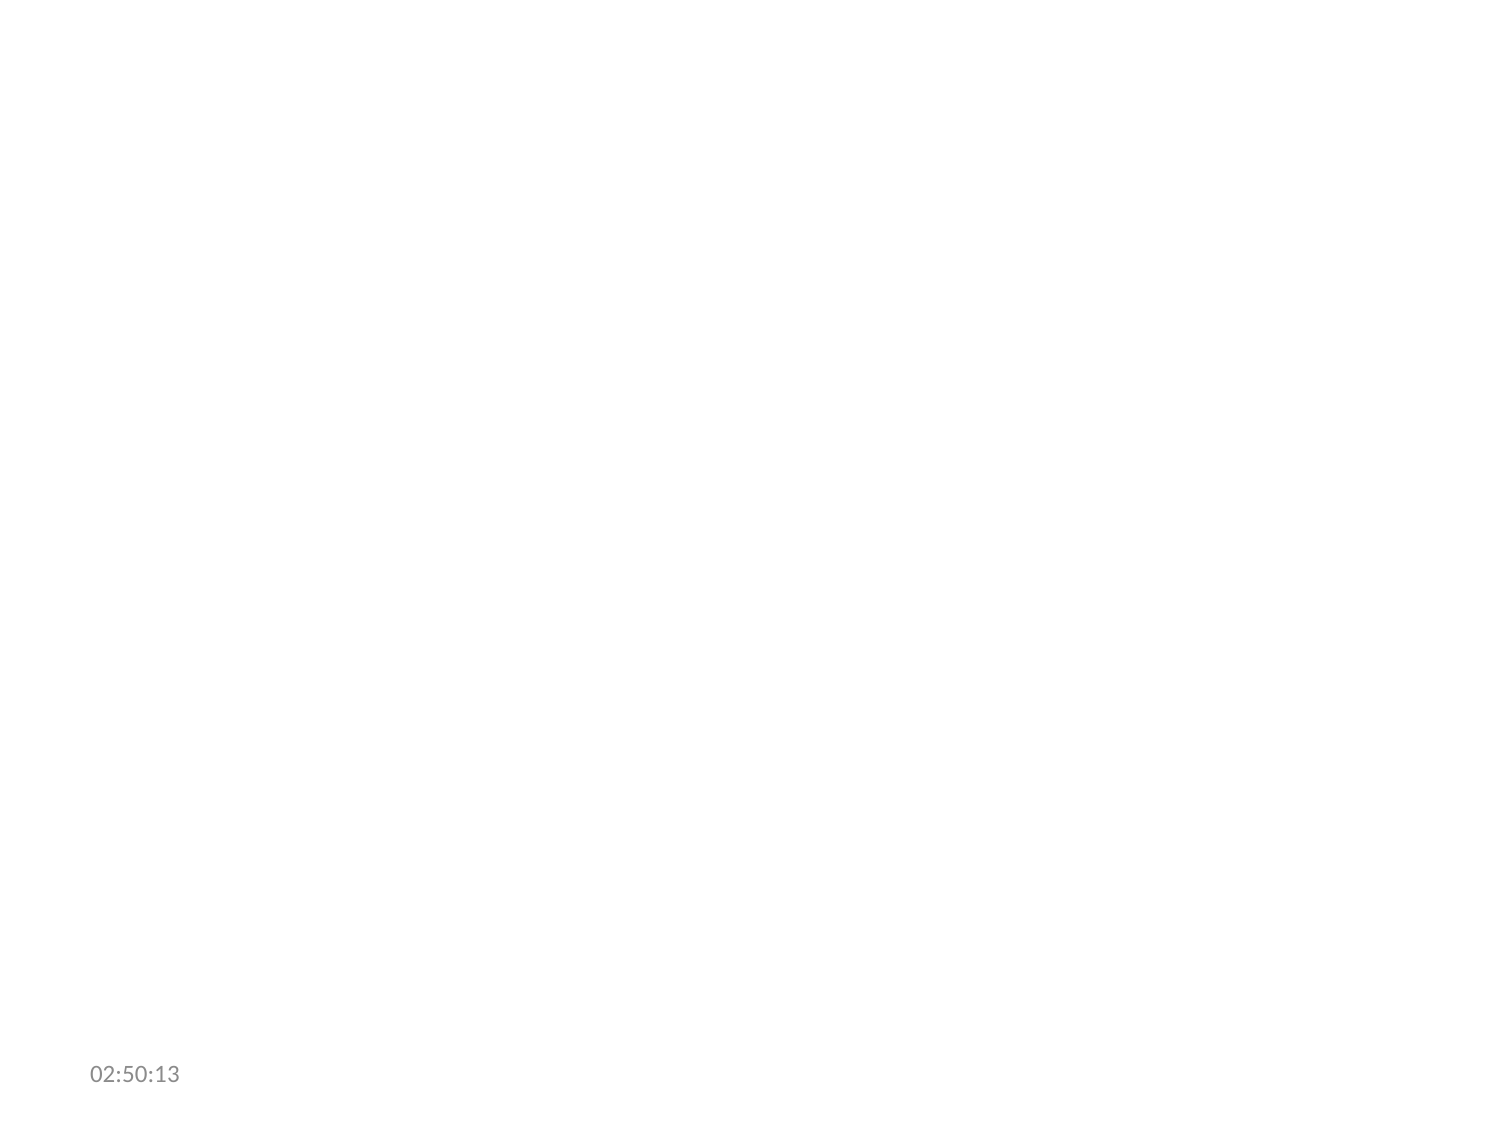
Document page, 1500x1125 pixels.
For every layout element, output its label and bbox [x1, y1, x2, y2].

slide_number [75, 1042, 425, 1103]
